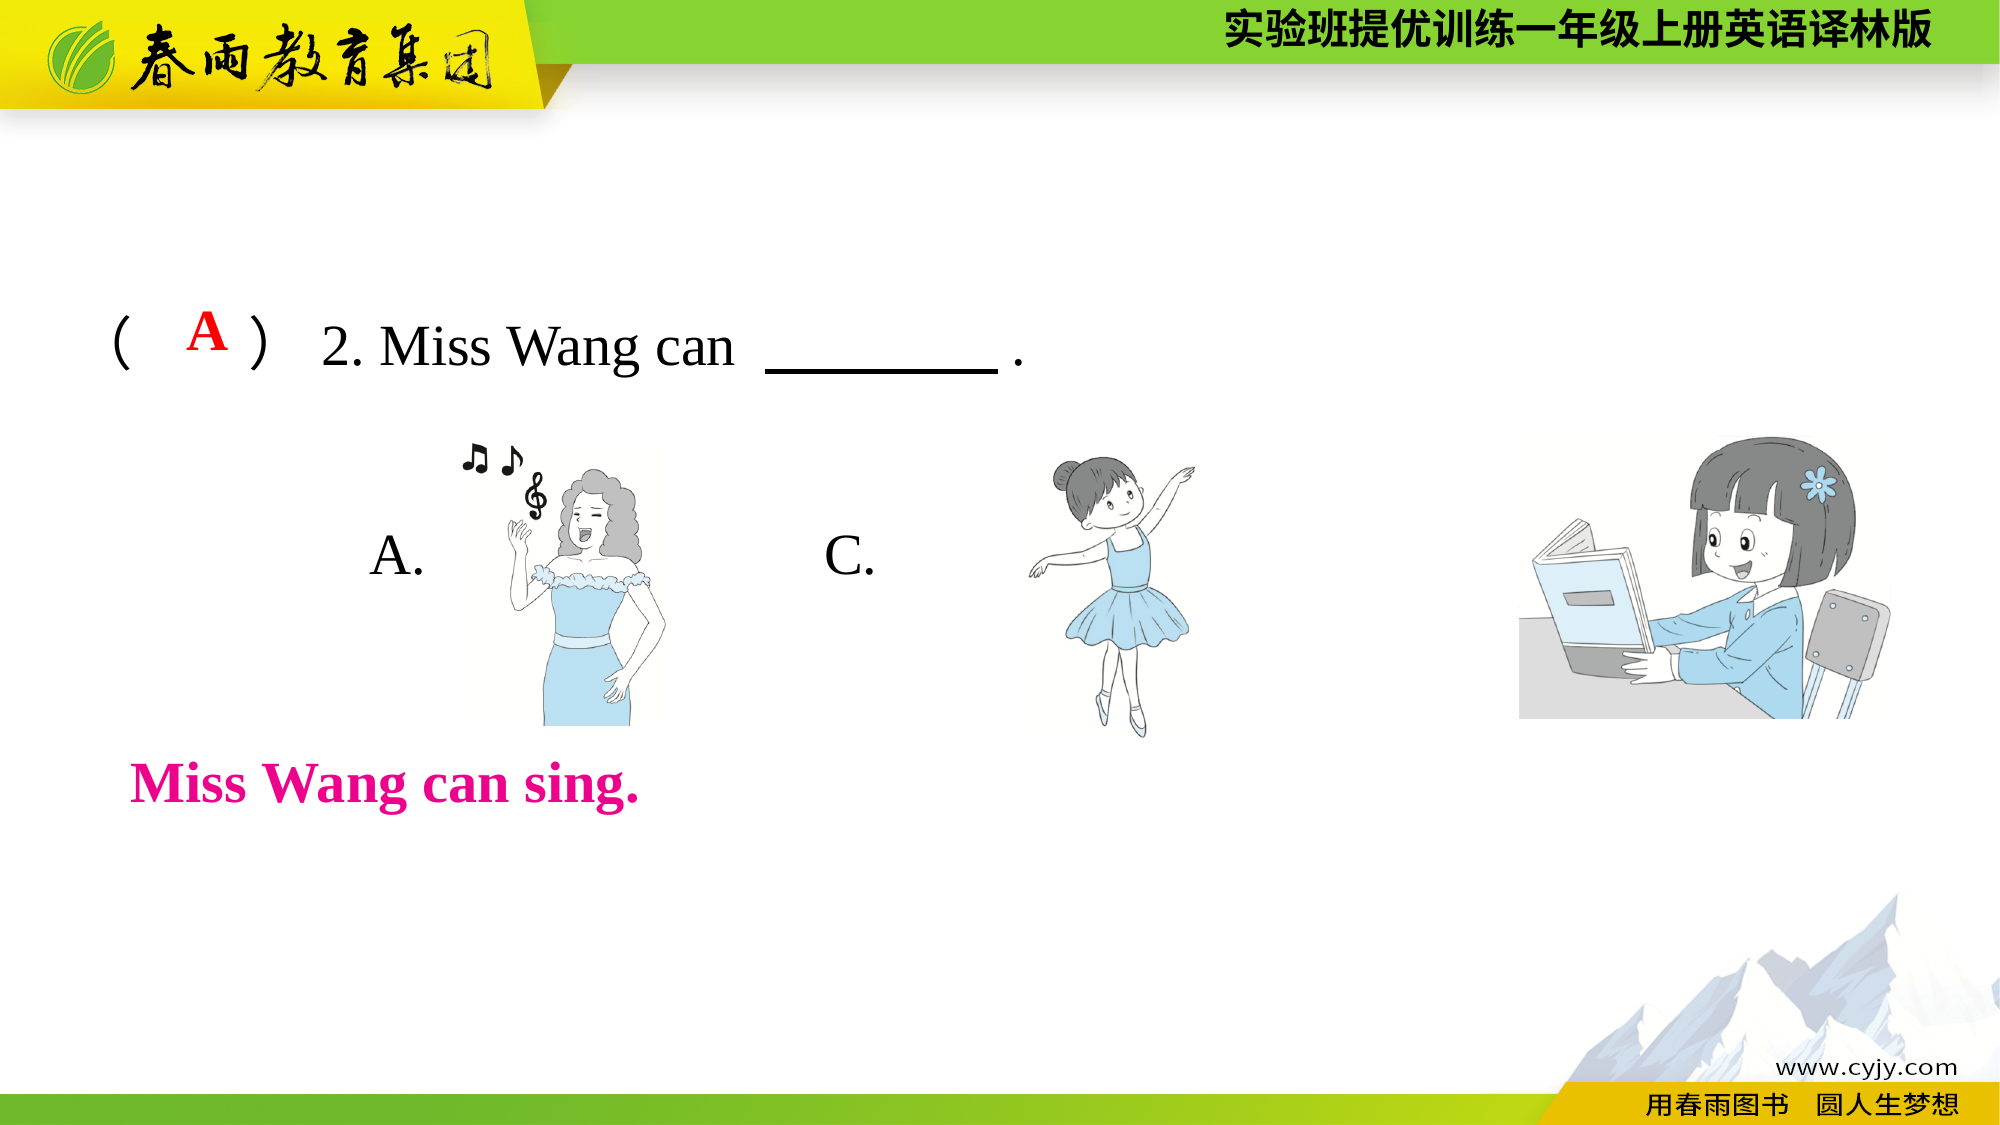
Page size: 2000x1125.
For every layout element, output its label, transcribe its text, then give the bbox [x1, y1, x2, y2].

text_box Miss Wang can sing. [115, 736, 655, 822]
picture [0, 0, 2000, 1125]
text_box A [171, 284, 244, 370]
list （ ）2. Miss Wang can . A. B. C. [59, 264, 1944, 598]
